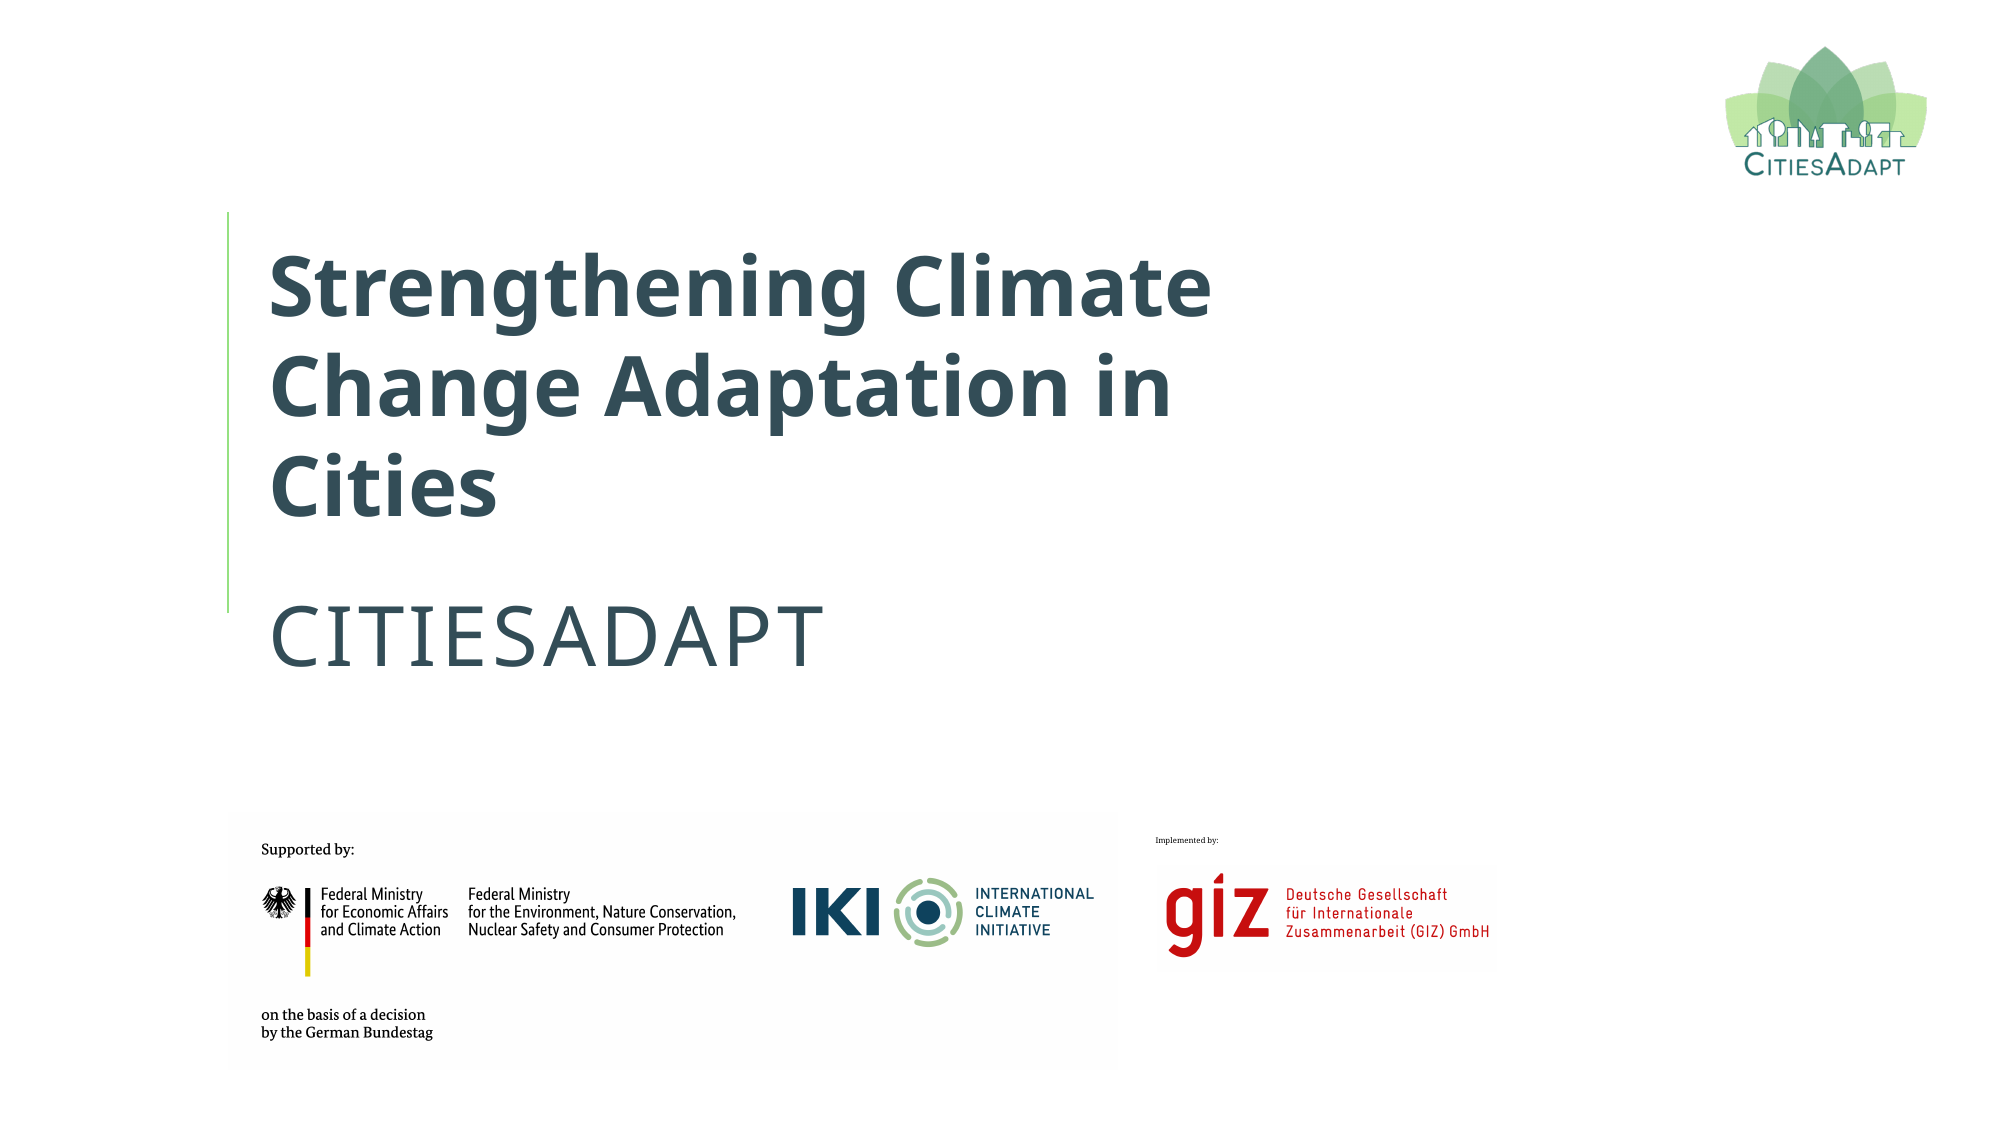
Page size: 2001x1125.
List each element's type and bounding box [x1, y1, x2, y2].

picture [1678, 28, 1972, 194]
text_box [228, 211, 1285, 614]
text_box [228, 812, 1497, 1070]
